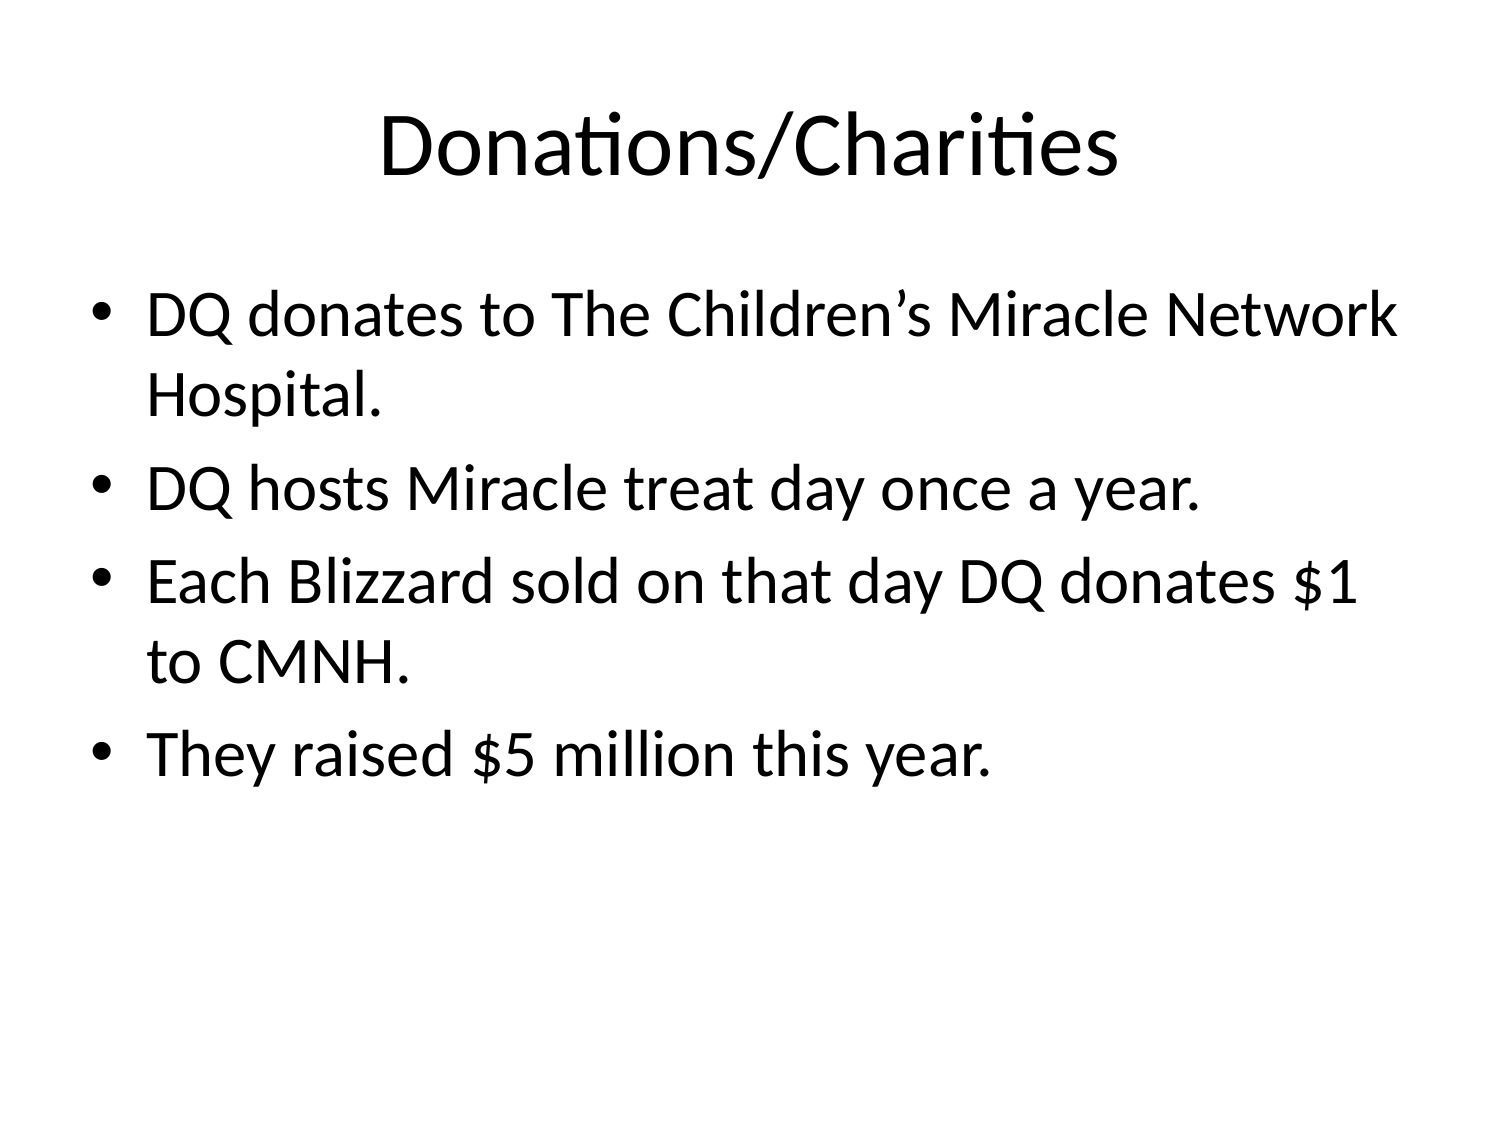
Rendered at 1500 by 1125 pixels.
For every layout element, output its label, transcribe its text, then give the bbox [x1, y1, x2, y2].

list DQ donates to The Children’s Miracle Network Hospital. DQ hosts Miracle treat day once a year. Each Blizzard sold on that day DQ donates $1 to CMNH. They raised $5 million this year. [75, 262, 1425, 1005]
title Donations/Charities [75, 45, 1425, 233]
